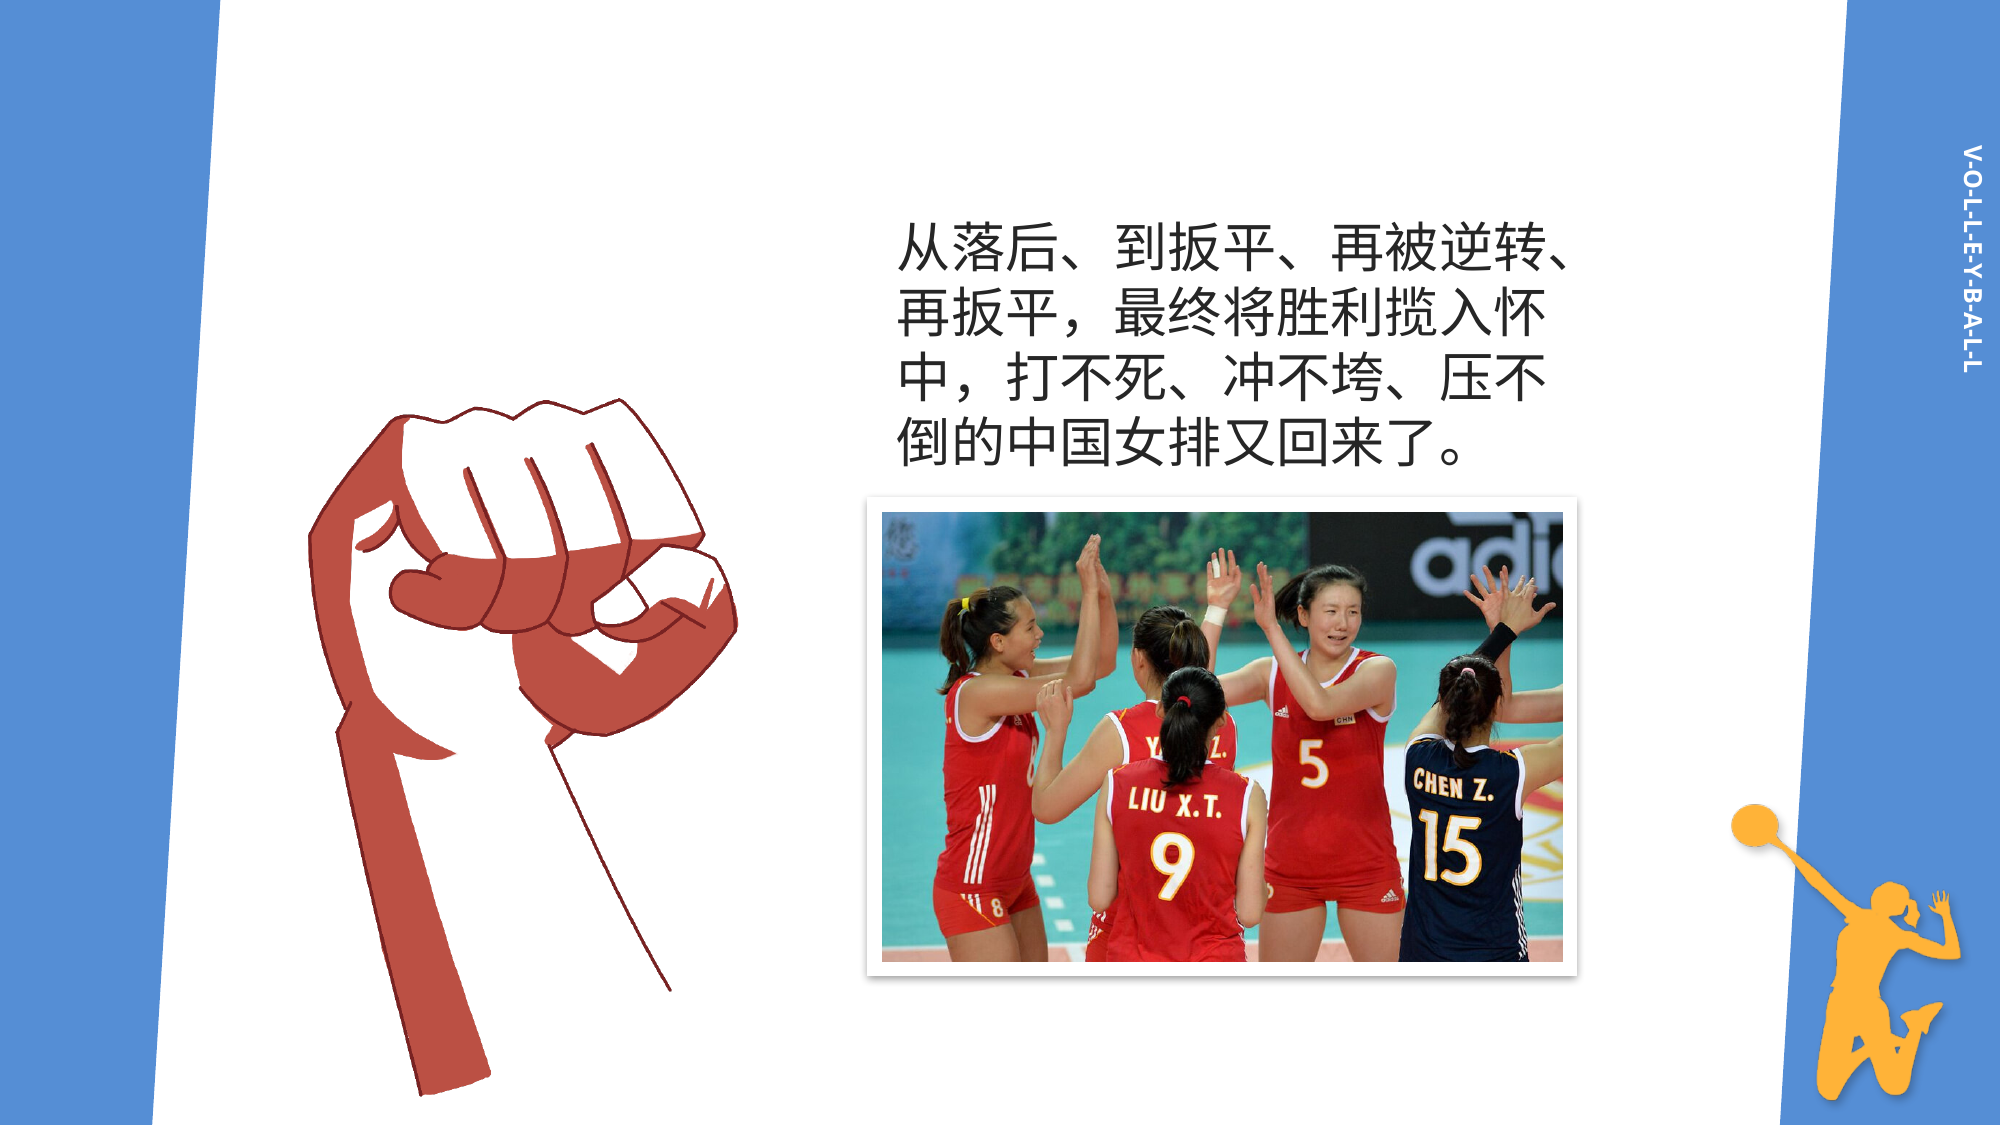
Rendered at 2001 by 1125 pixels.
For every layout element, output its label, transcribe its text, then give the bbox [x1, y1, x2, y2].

picture [0, 290, 1563, 1125]
picture [1696, 758, 2000, 1125]
text_box 从落后、到扳平、再被逆转、再扳平，最终将胜利揽入怀中，打不死、冲不垮、压不倒的中国女排又回来了。 [881, 77, 1603, 610]
